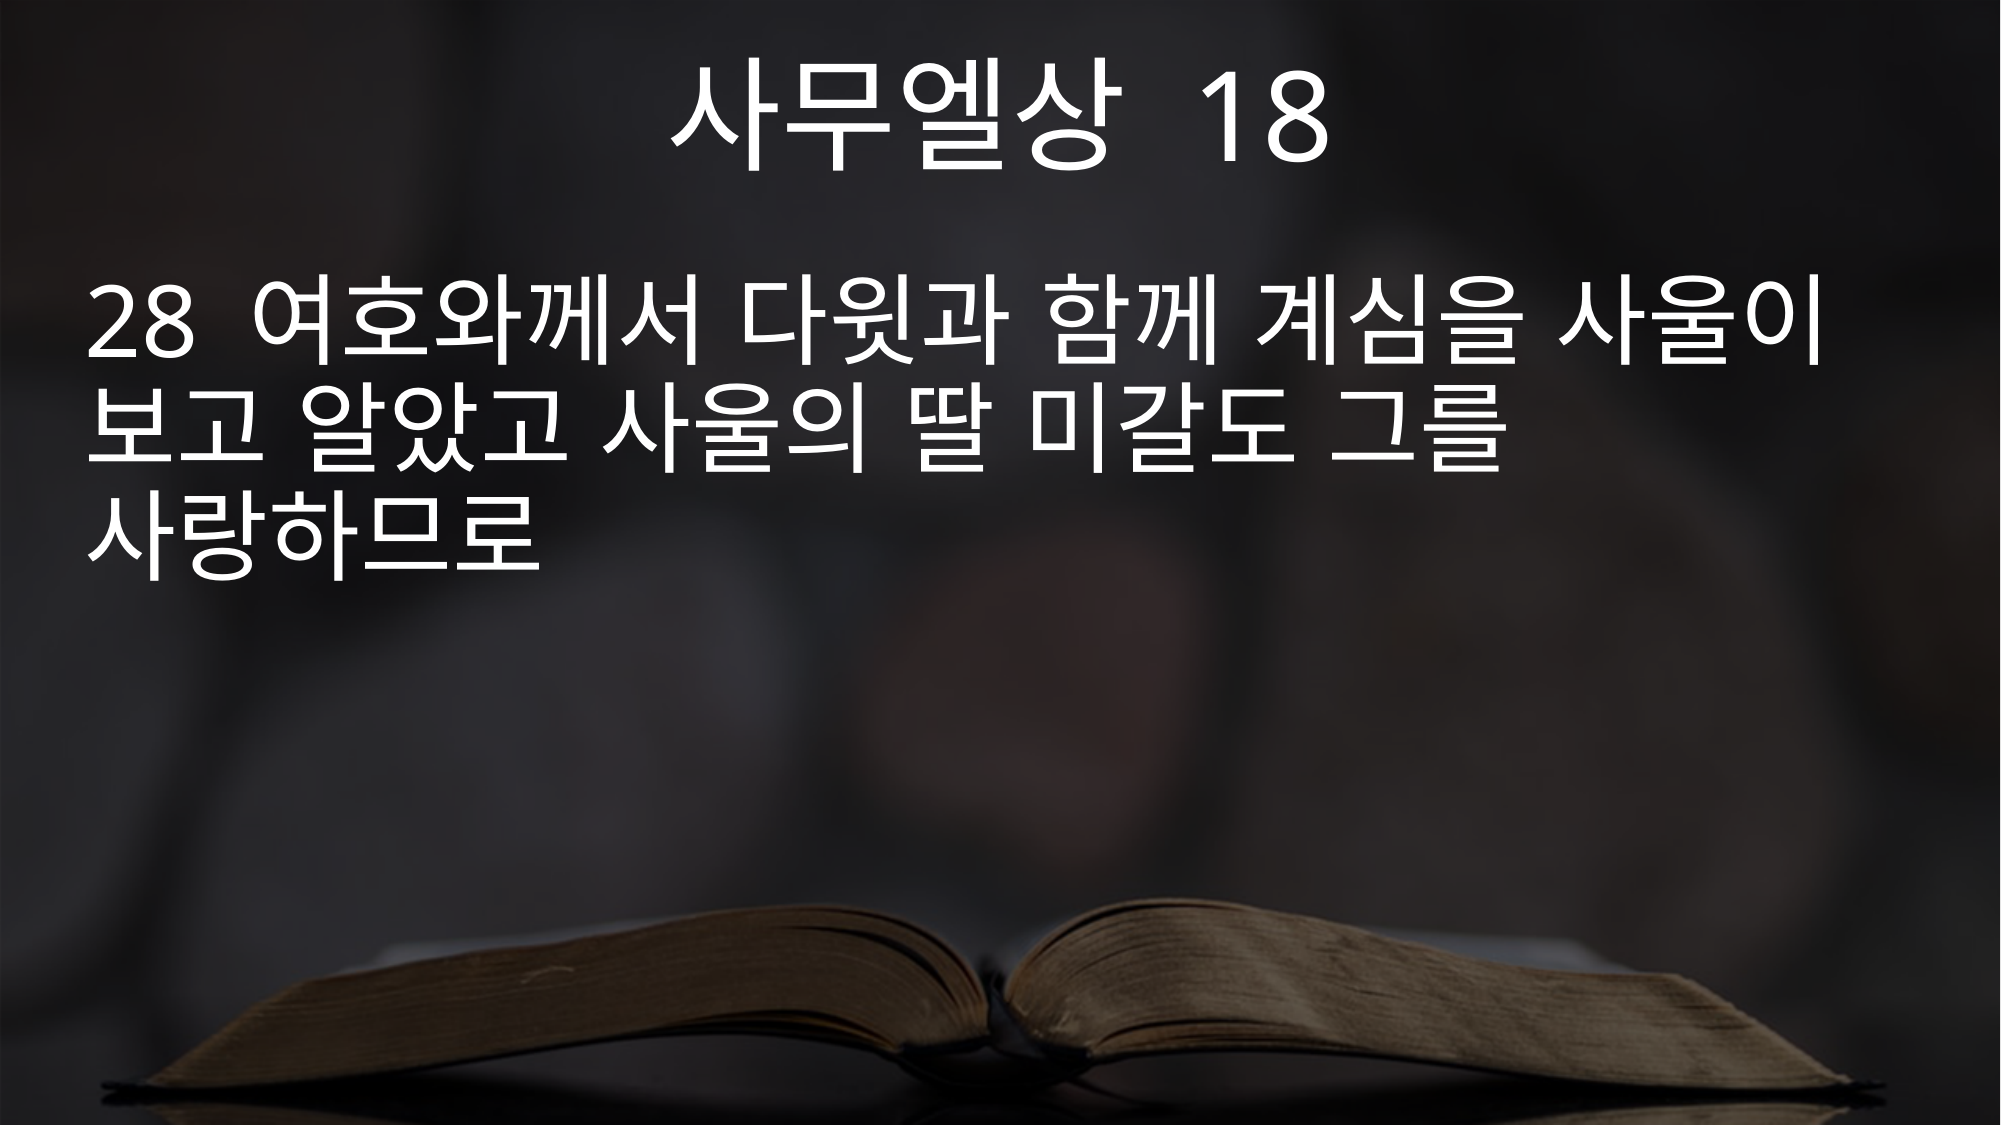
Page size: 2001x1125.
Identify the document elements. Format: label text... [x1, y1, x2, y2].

picture [0, 0, 2001, 1125]
list 28 여호와께서 다윗과 함께 계심을 사울이 보고 알았고 사울의 딸 미갈도 그를 사랑하므로 [69, 263, 1953, 423]
footer 사무엘상 18 [0, 32, 2000, 192]
